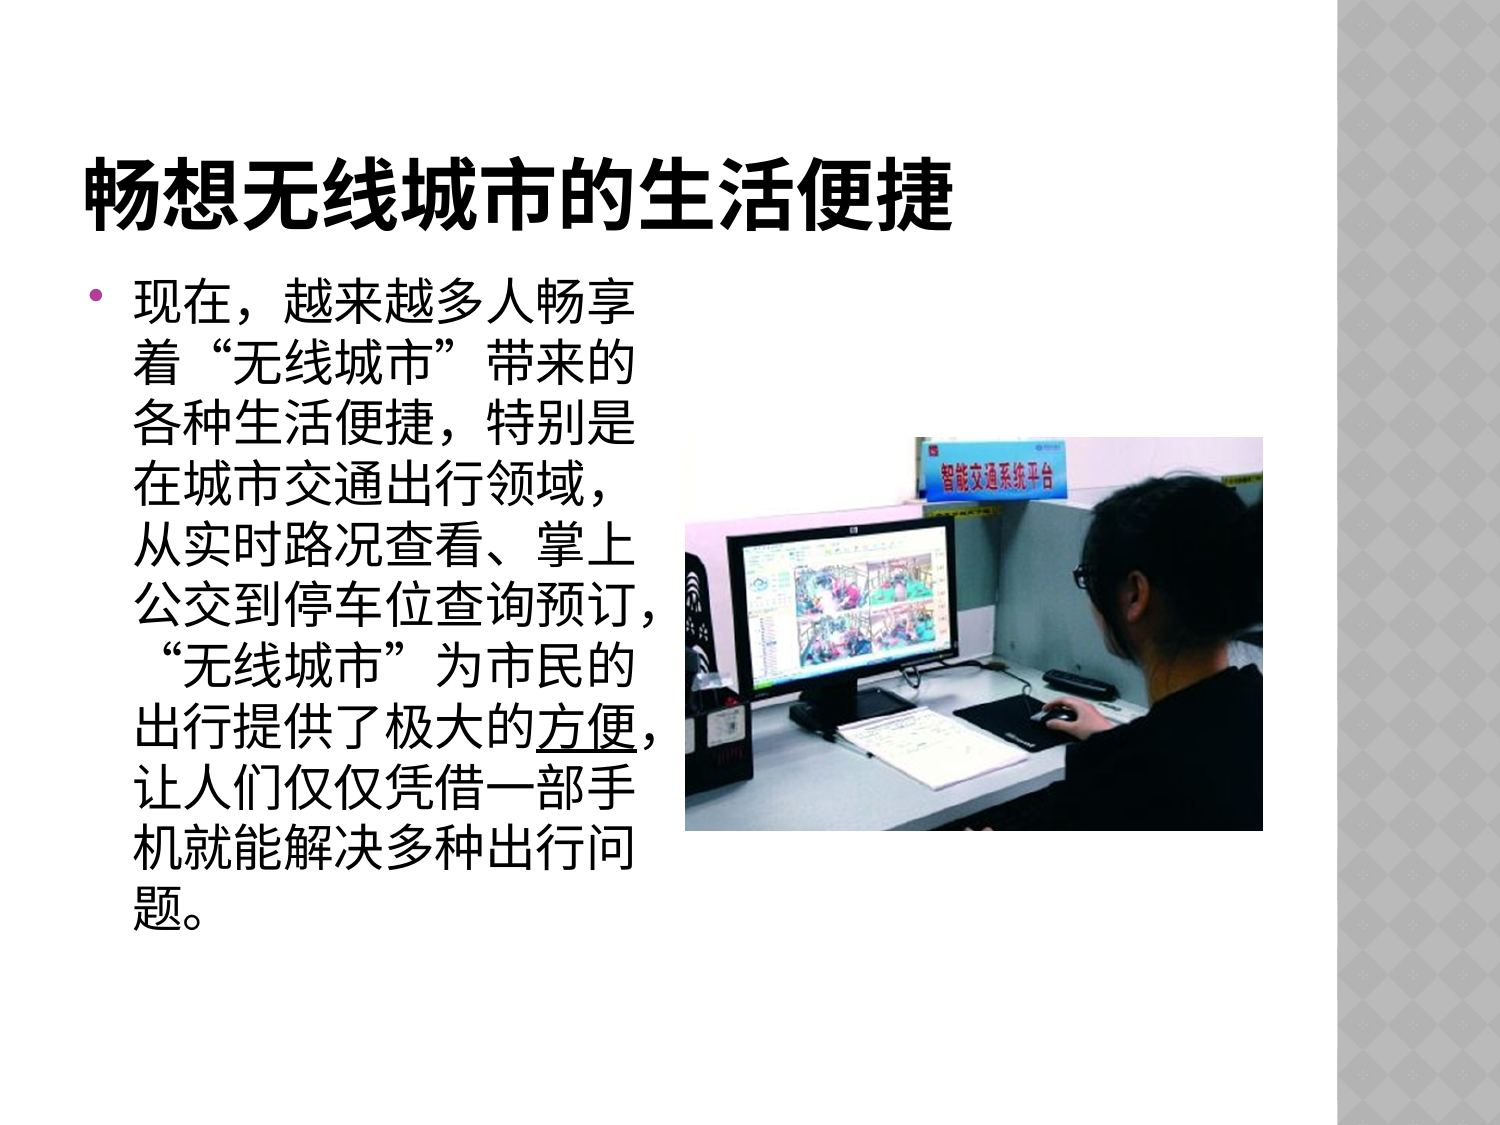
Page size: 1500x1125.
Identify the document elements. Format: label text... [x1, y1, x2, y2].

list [684, 436, 1264, 831]
title 畅想无线城市的生活便捷 [75, 52, 1263, 240]
list 现在，越来越多人畅享着“无线城市”带来的各种生活便捷，特别是在城市交通出行领域，从实时路况查看、掌上公交到停车位查询预订，“无线城市”为市民的出行提供了极大的方便，让人们仅仅凭借一部手机就能解决多种出行问题。 [75, 262, 653, 1005]
